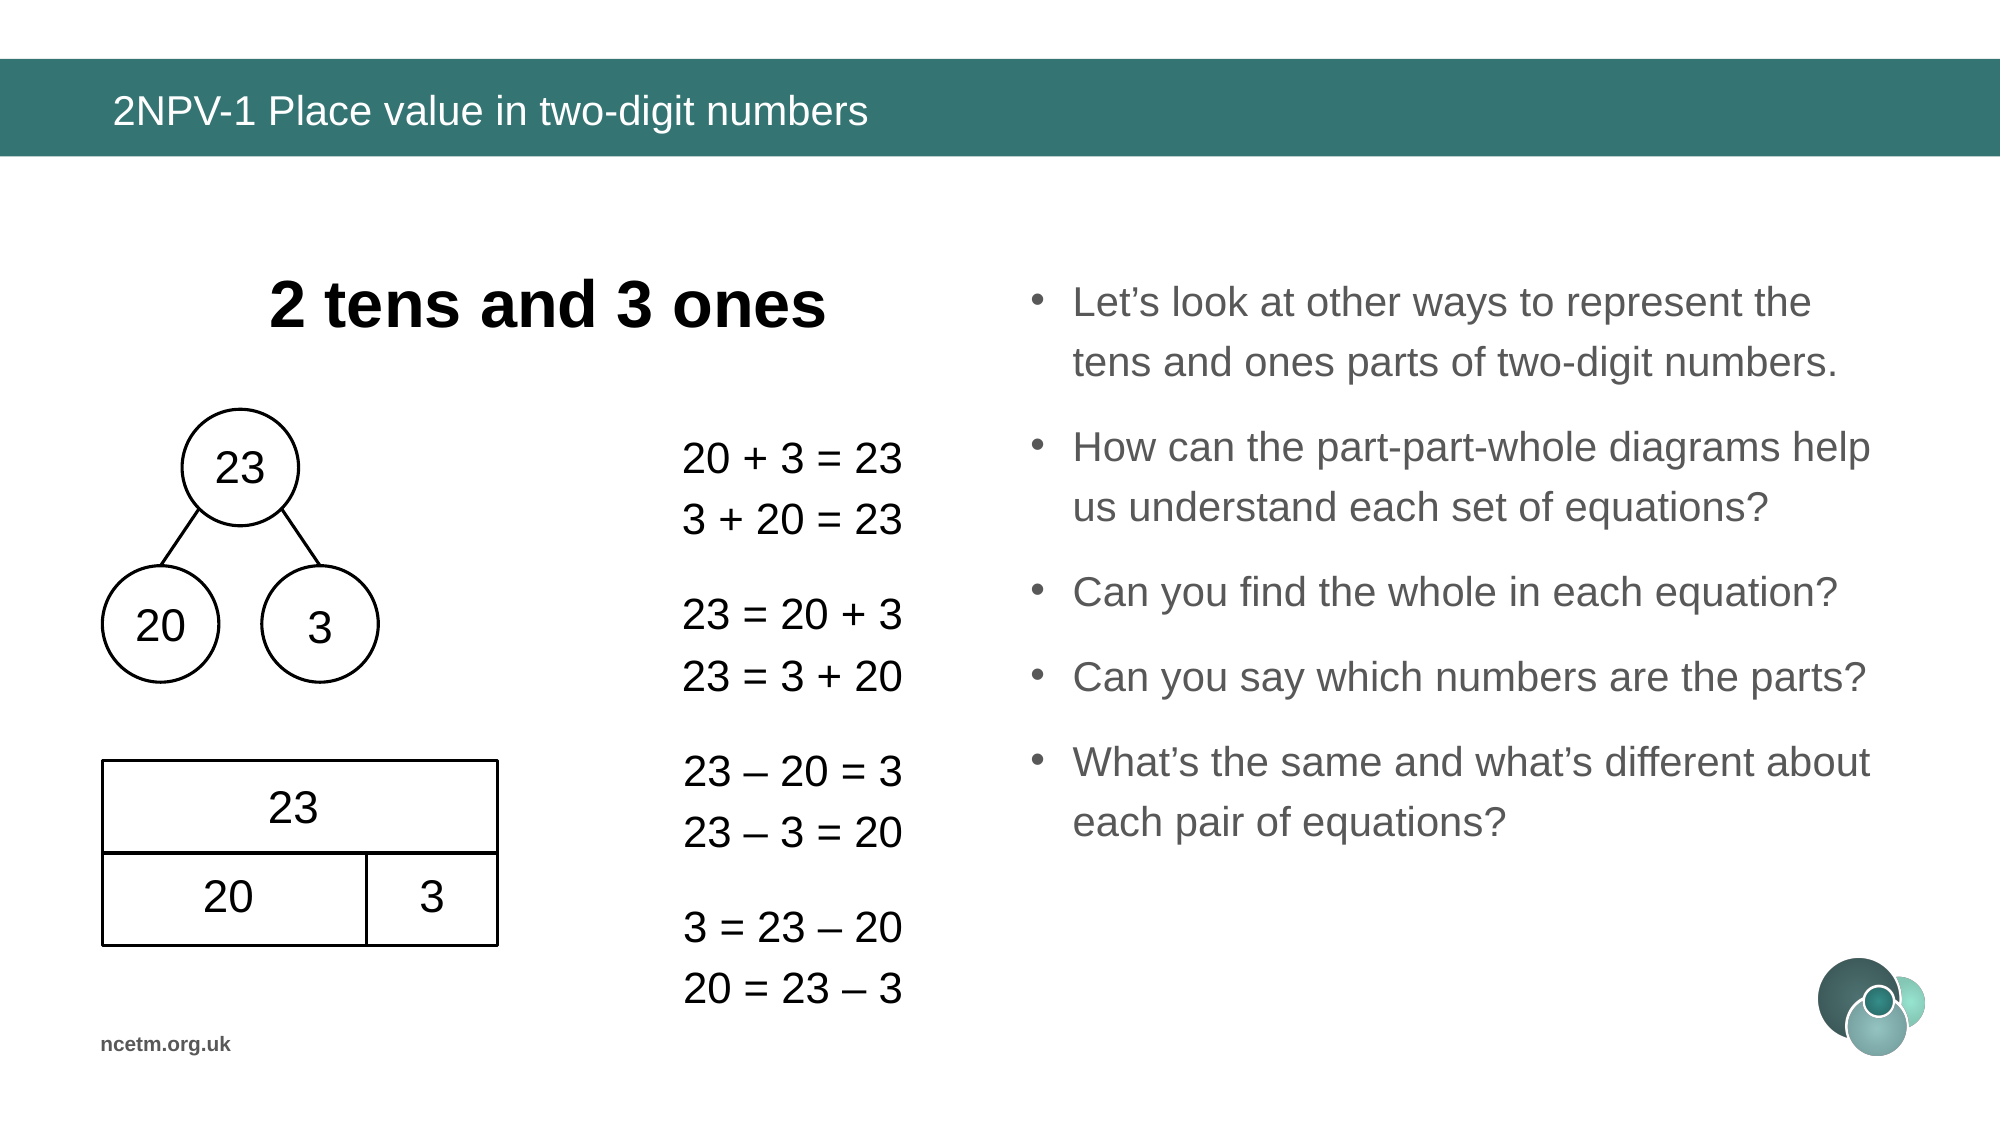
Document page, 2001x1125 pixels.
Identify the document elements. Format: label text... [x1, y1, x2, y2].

text_box 3 = 23 – 20 20 = 23 – 3 [668, 891, 919, 1020]
title 2NPV-1 Place value in two-digit numbers [97, 76, 1945, 147]
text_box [102, 408, 379, 683]
text_box Let’s look at other ways to represent the tens and ones parts of two-digit numbers. How can the part-part-whole diagrams help us understand each set of equations? Can you find the whole in each equation? Can you say which numbers are the parts? What’s the same and what’s different about each pair of equations? [1015, 257, 1900, 930]
text_box 23 – 20 = 3 23 – 3 = 20 [668, 734, 919, 864]
text_box 23 = 20 + 3 23 = 3 + 20 [667, 578, 919, 708]
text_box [102, 760, 500, 946]
picture [1818, 958, 1925, 1056]
text_box 2 tens and 3 ones [182, 253, 916, 348]
text_box 20 + 3 = 23 3 + 20 = 23 [667, 422, 919, 551]
